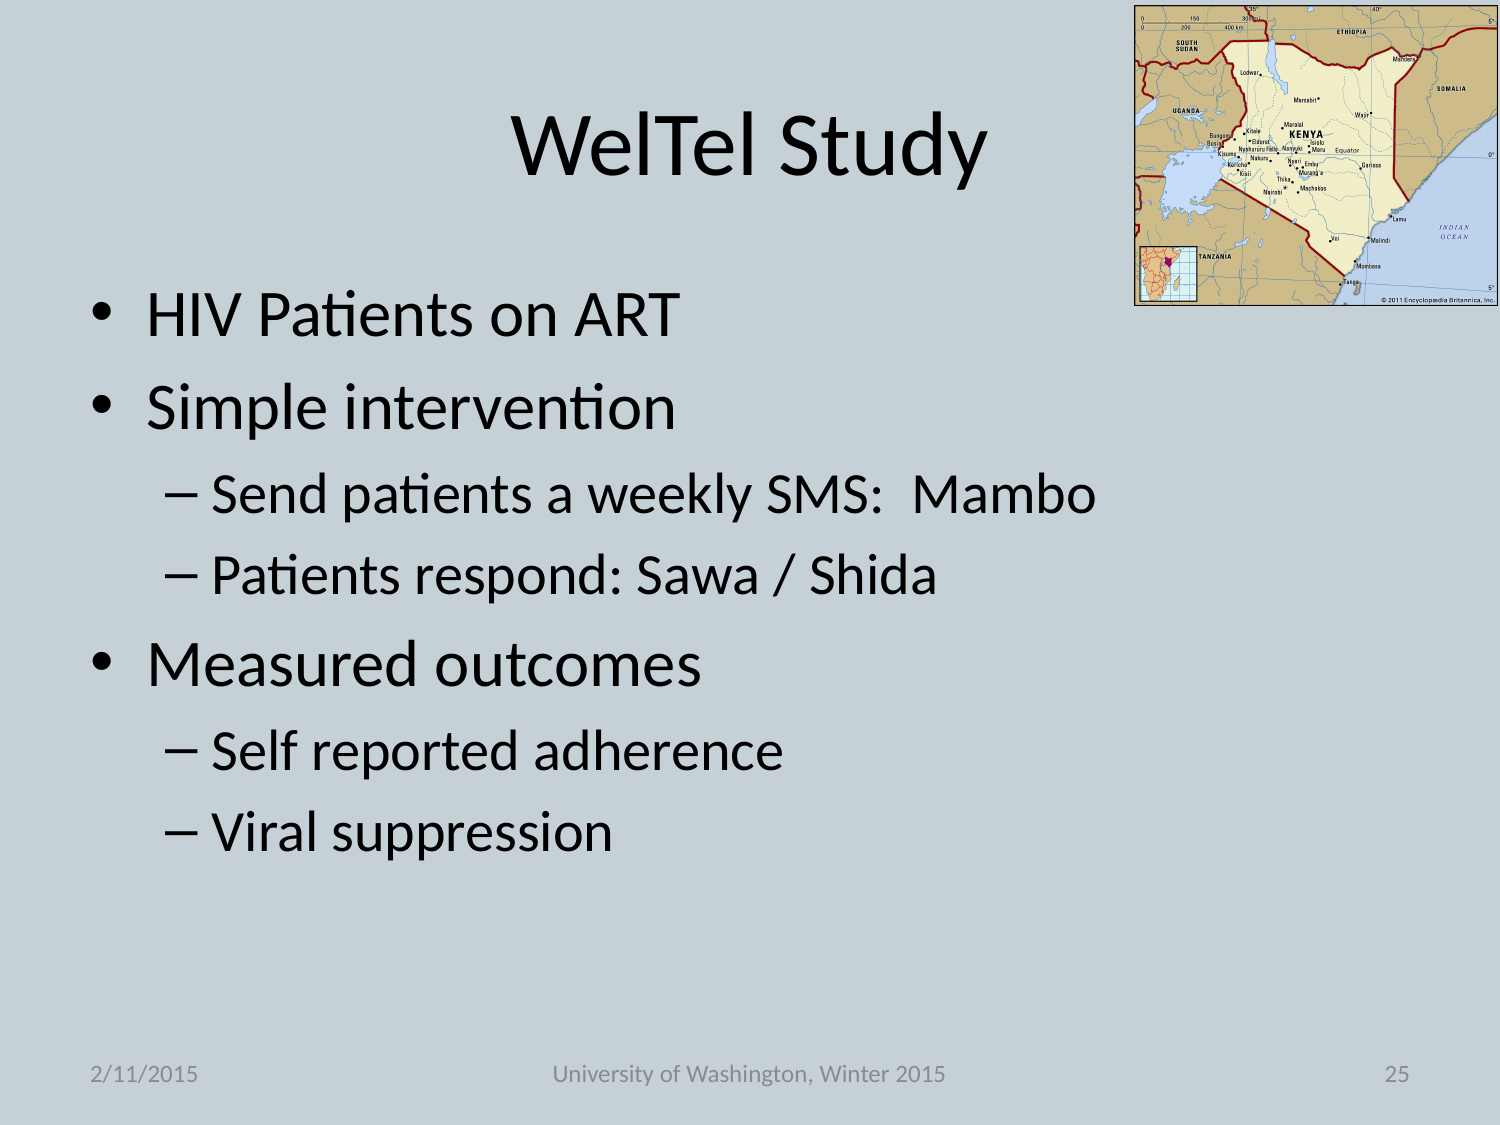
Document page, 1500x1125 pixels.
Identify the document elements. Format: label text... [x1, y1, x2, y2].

slide_number 25 [1074, 1042, 1425, 1103]
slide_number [75, 1042, 425, 1103]
title WelTel Study [75, 45, 1129, 233]
list HIV Patients on ART Simple intervention Send patients a weekly SMS: Mambo Patients respond: Sawa / Shida Measured outcomes Self reported adherence Viral suppression [75, 262, 1425, 1005]
picture [1134, 5, 1498, 306]
footer University of Washington, Winter 2015 [512, 1042, 988, 1103]
